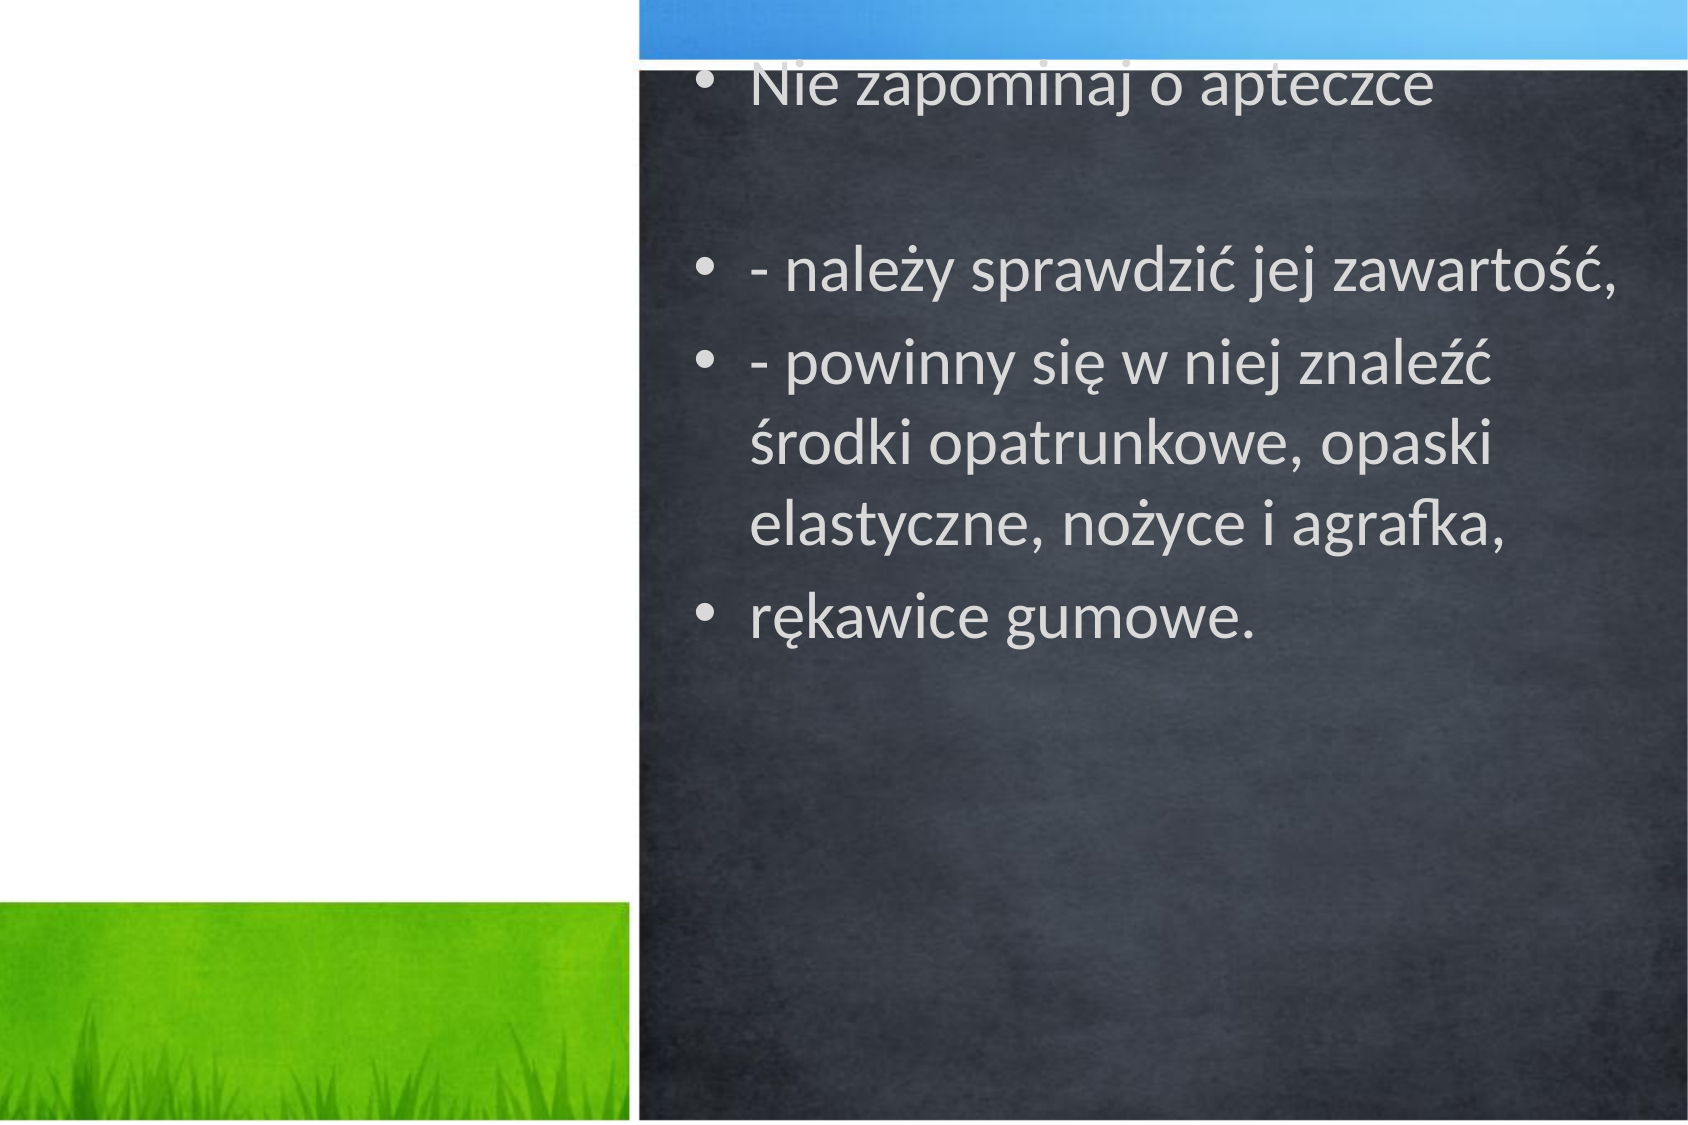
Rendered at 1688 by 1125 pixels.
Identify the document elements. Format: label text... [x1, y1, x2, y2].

list Nie zapominaj o apteczce - należy sprawdzić jej zawartość, - powinny się w niej znaleźć środki opatrunkowe, opaski elastyczne, nożyce i agrafka, rękawice gumowe. [678, 30, 1636, 1083]
picture [0, 0, 1688, 1125]
